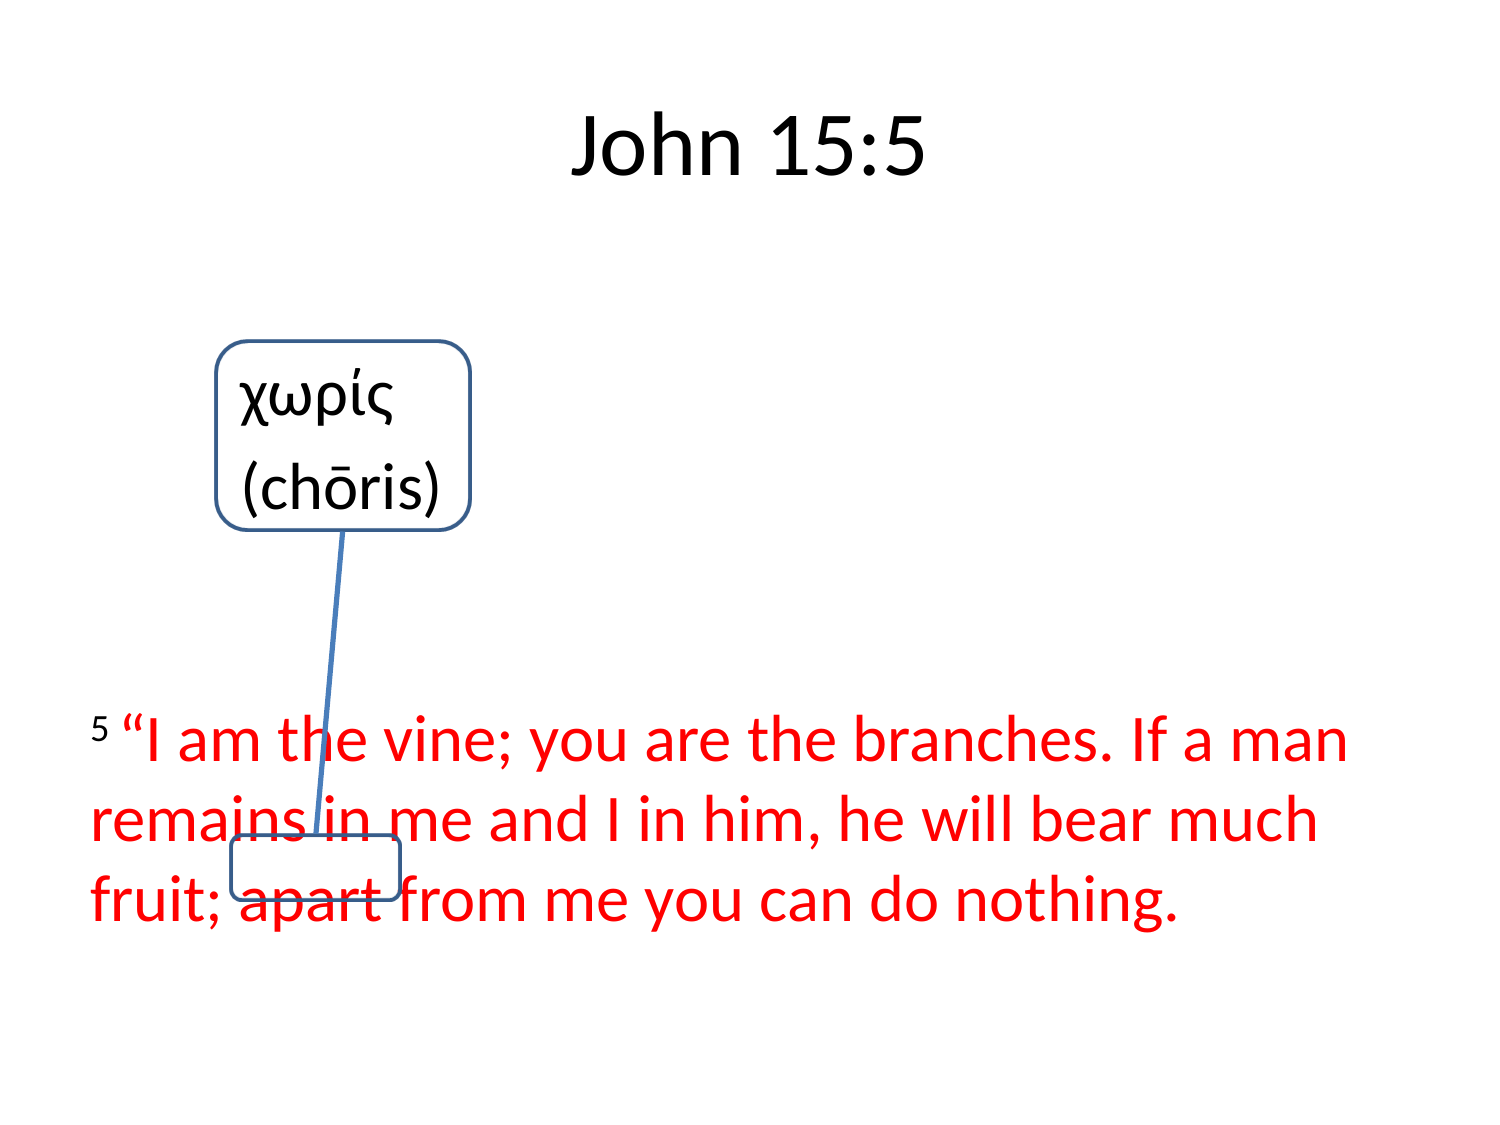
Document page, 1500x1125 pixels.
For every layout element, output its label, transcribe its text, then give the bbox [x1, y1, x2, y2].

picture [229, 833, 403, 902]
title John 15:5 [75, 45, 1425, 233]
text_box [315, 531, 343, 834]
list χωρίς (chōris) 5 “I am the vine; you are the branches. If a man remains in me and I in him, he will bear much fruit; apart from me you can do nothing. [75, 262, 1425, 1005]
picture [213, 339, 472, 532]
